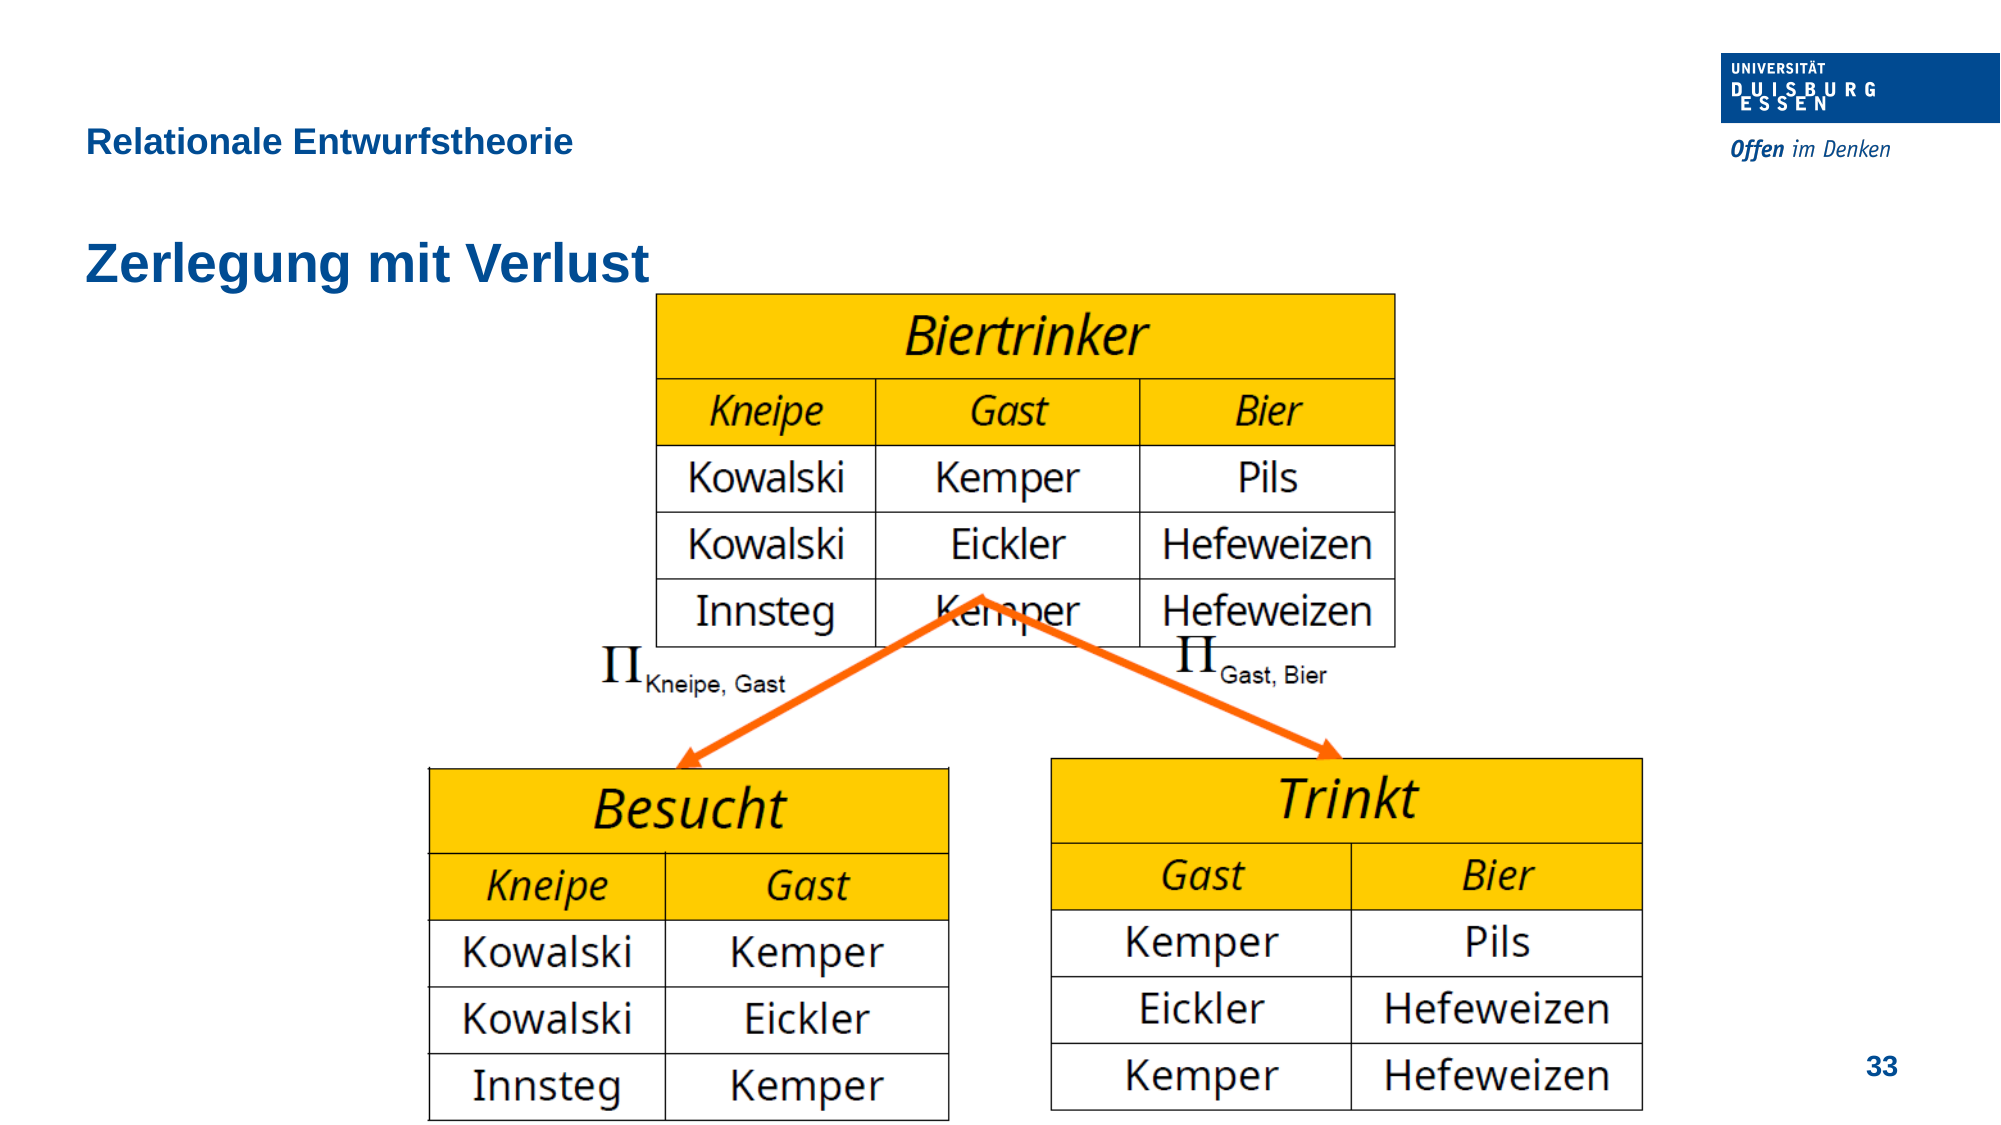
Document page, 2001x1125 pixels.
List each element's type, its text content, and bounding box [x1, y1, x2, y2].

picture [1721, 53, 2000, 162]
list Relationale Entwurfstheorie [85, 122, 1694, 163]
list Zerlegung mit Verlust [85, 227, 1694, 303]
picture [419, 291, 1647, 1125]
slide_number 33 [1677, 1039, 1914, 1081]
